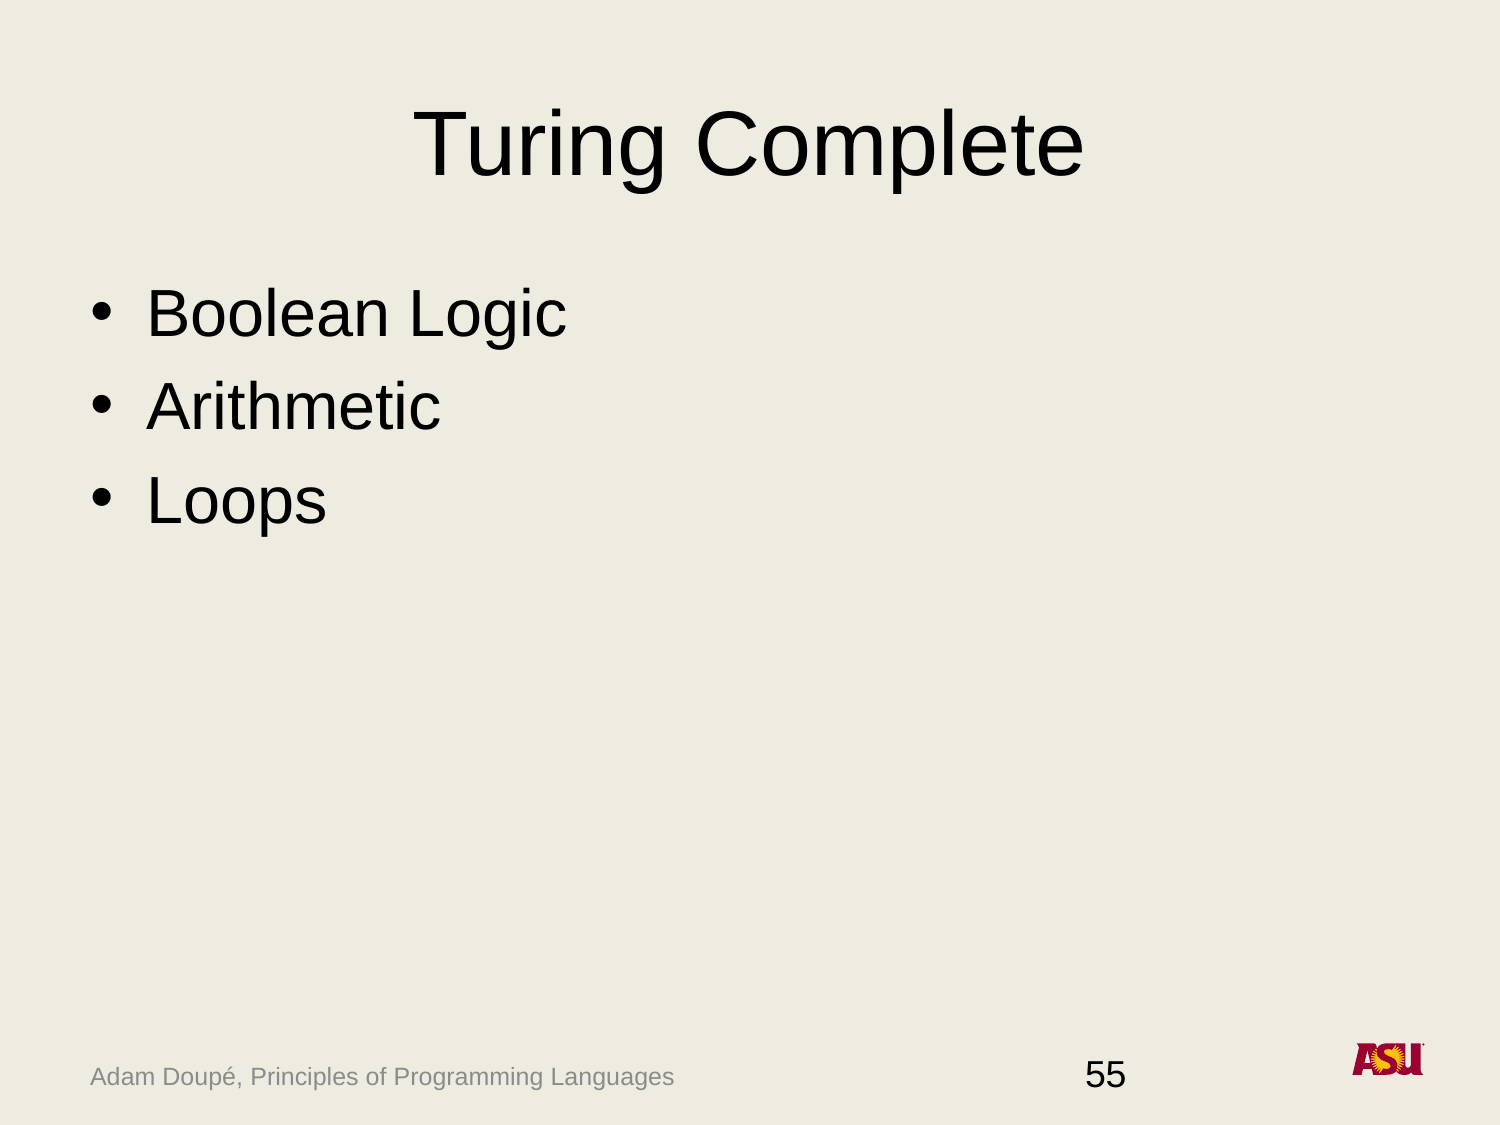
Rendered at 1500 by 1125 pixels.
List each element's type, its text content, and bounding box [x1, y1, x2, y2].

slide_number 55 [1070, 1042, 1421, 1103]
title Turing Complete [75, 45, 1425, 233]
list Boolean Logic Arithmetic Loops [75, 262, 1425, 1005]
